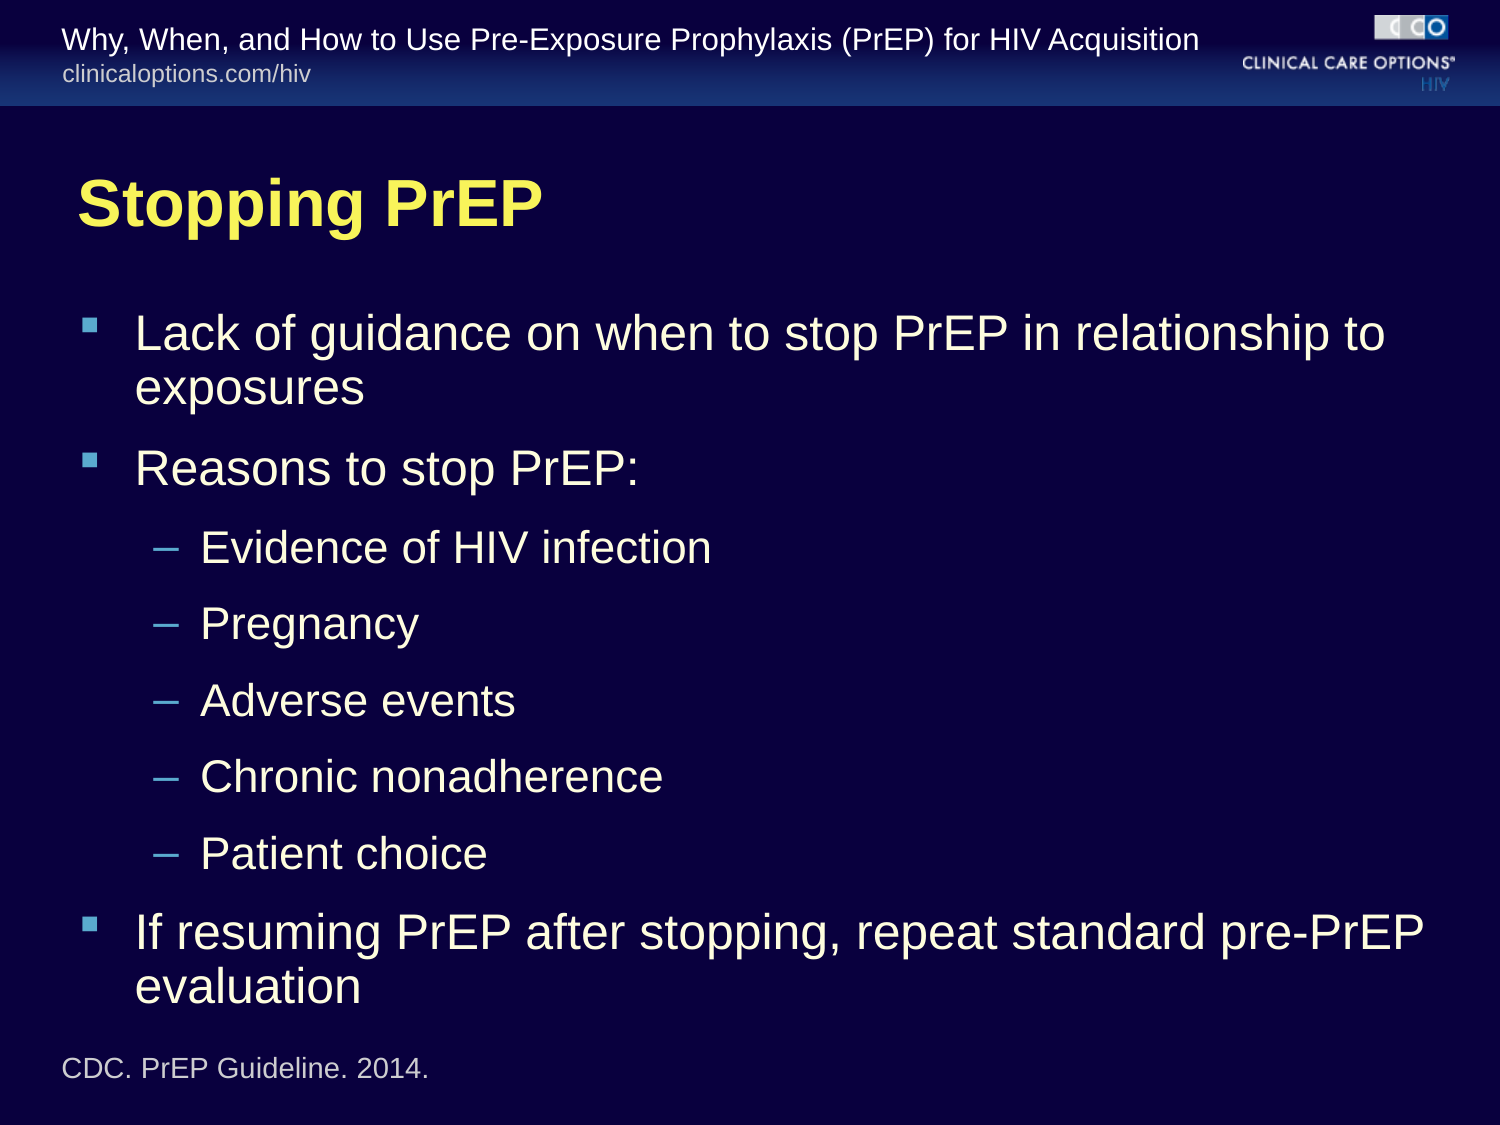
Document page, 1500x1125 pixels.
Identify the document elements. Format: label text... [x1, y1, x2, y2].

title Stopping PrEP [62, 109, 1452, 291]
picture [1243, 15, 1455, 91]
text_box CDC. PrEP Guideline. 2014. [46, 1042, 1376, 1093]
list Lack of guidance on when to stop PrEP in relationship to exposures Reasons to stop PrEP: Evidence of HIV infection Pregnancy Adverse events Chronic nonadherence Patient choice If resuming PrEP after stopping, repeat standard pre-PrEP evaluation [63, 299, 1451, 1047]
